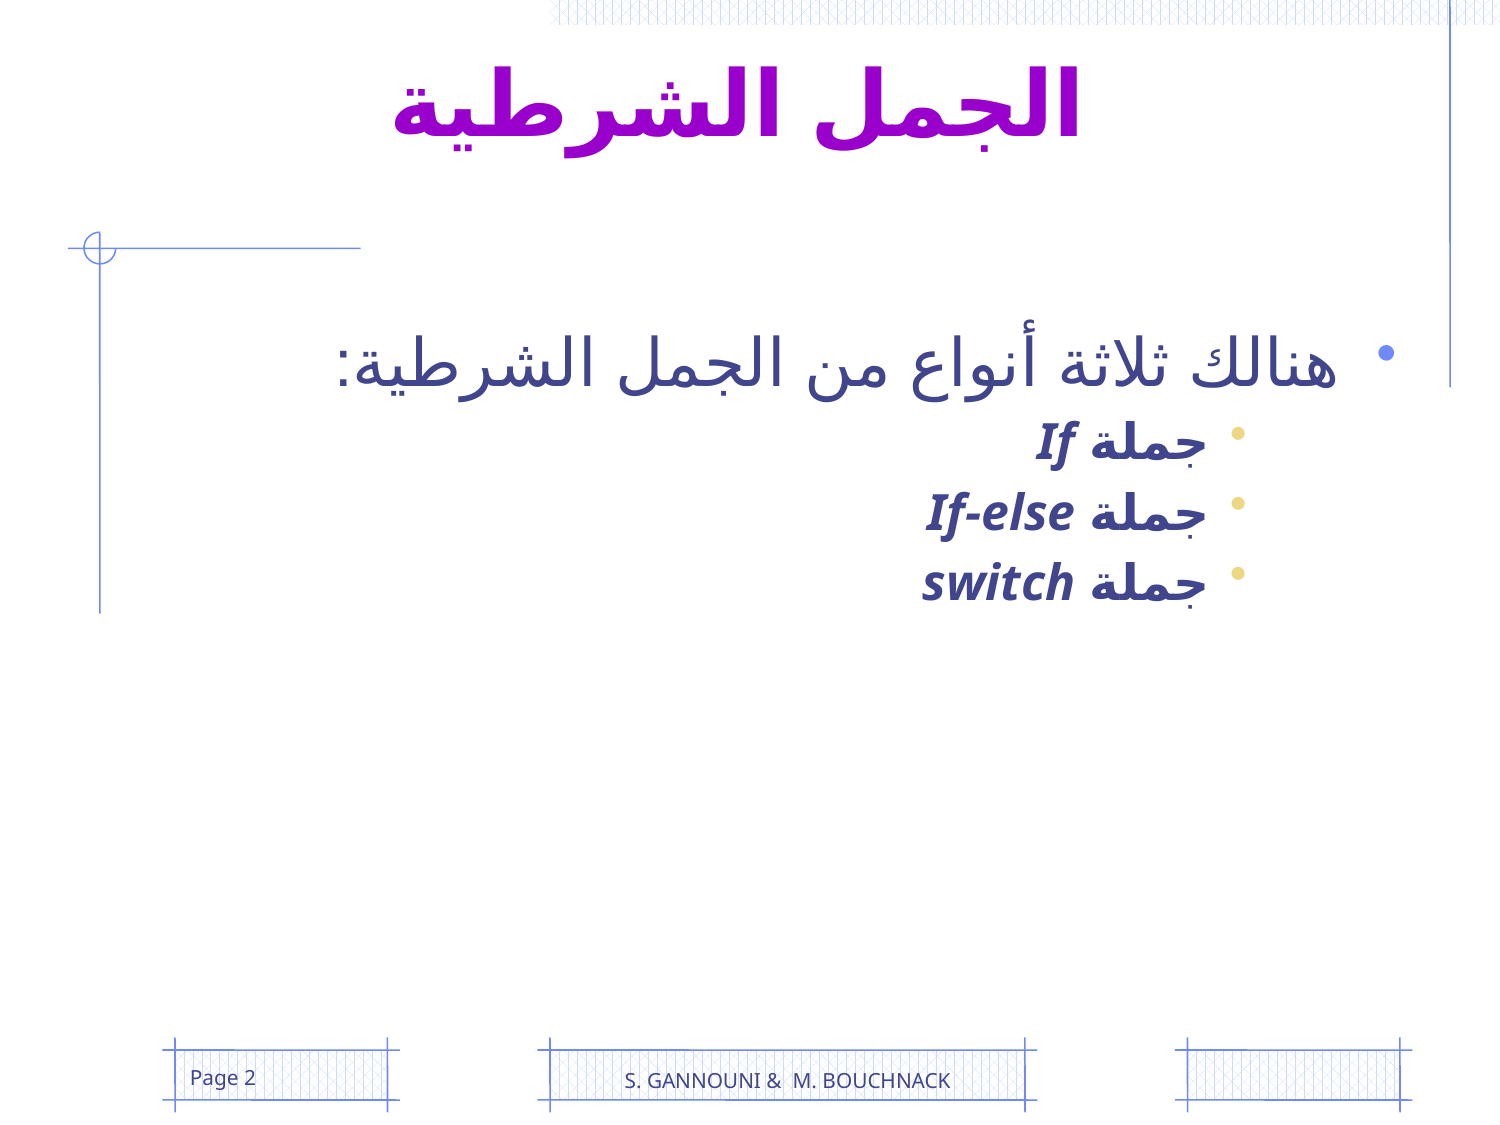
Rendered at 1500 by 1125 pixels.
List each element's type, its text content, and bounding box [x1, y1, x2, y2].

footer S. GANNOUNI & M. BOUCHNACK [549, 1024, 1026, 1101]
slide_number Page 2 [174, 1024, 488, 1101]
title الجمل الشرطية [99, 24, 1376, 163]
list هنالك ثلاثة أنواع من الجمل الشرطية: جملة If جملة If-else جملة switch [137, 312, 1413, 988]
